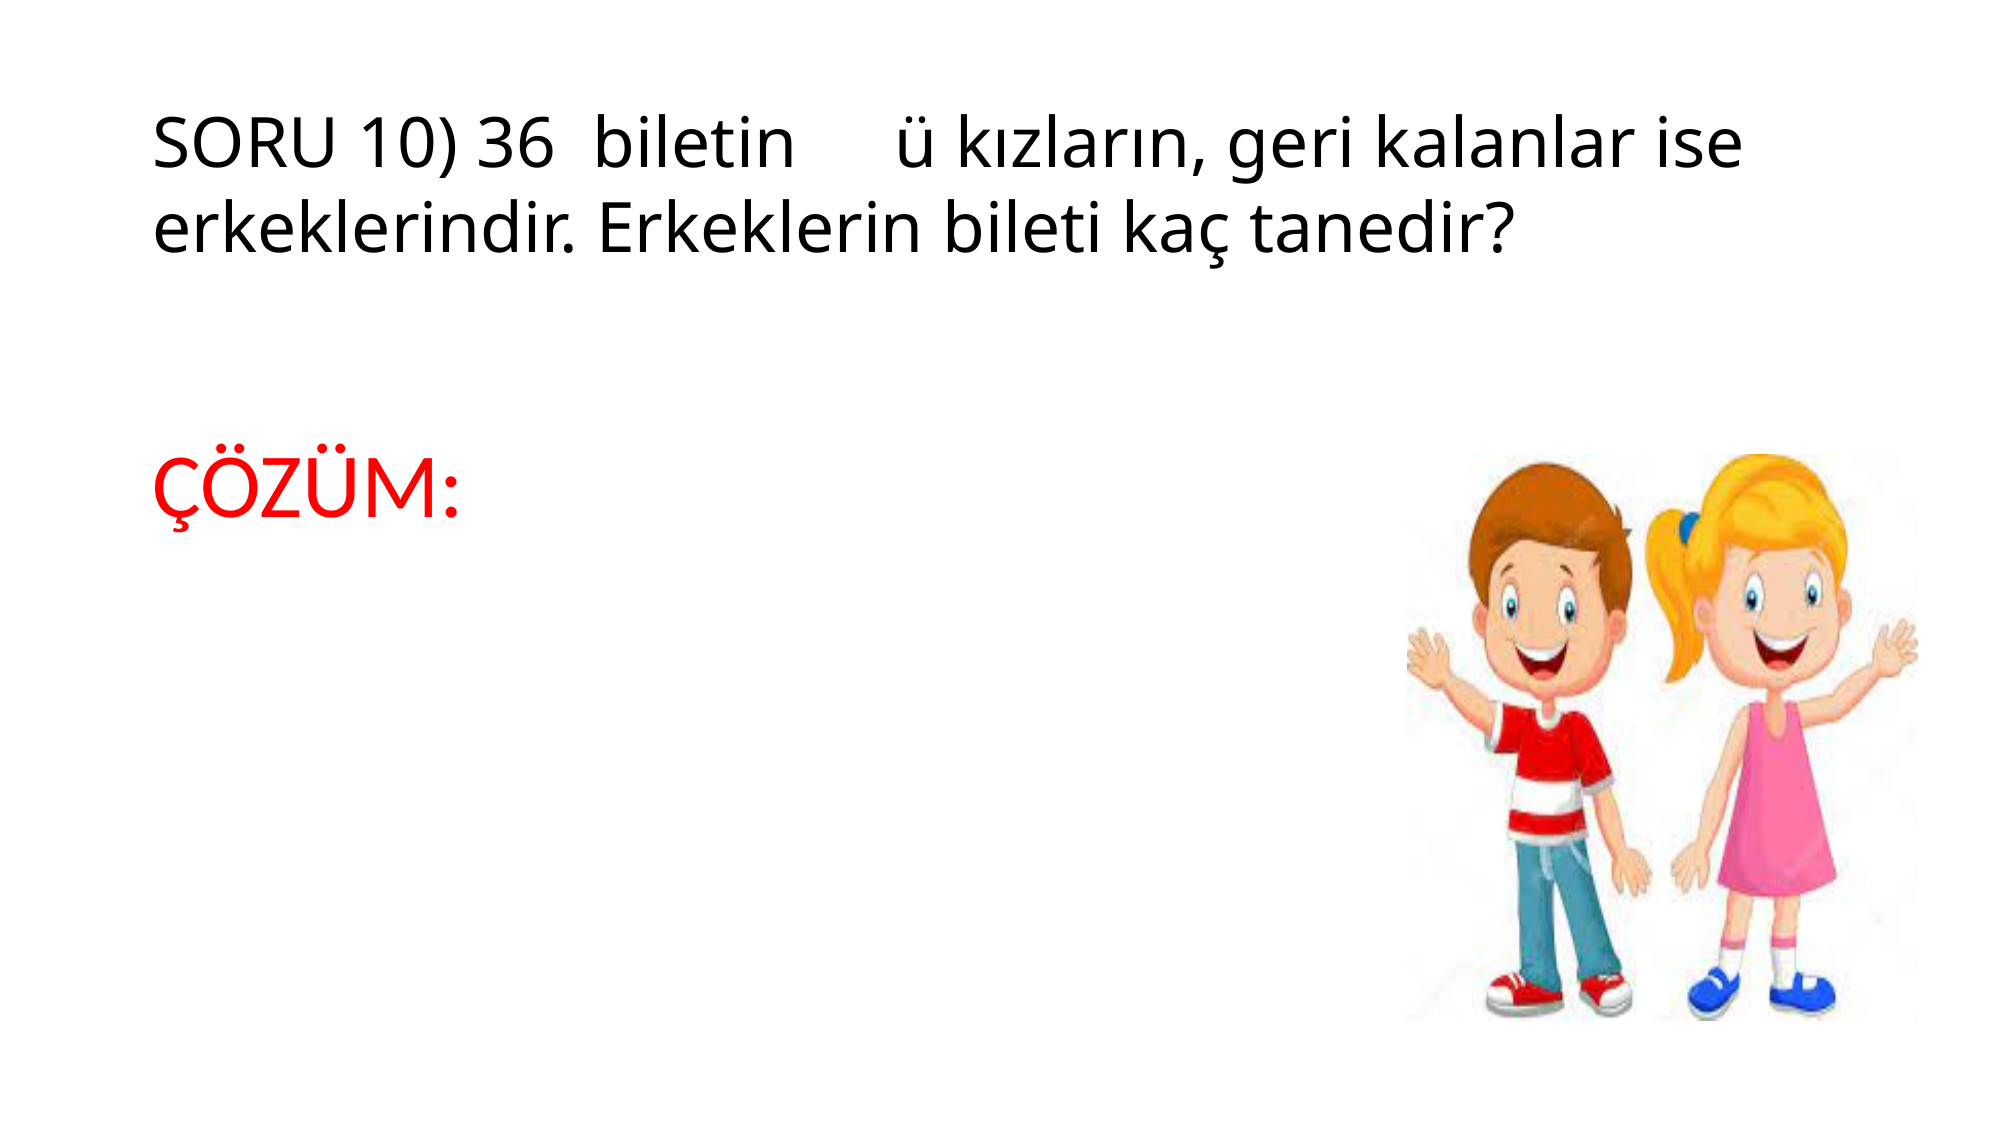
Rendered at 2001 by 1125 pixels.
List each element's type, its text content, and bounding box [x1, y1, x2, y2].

picture [1407, 454, 1918, 1021]
list ÇÖZÜM: [137, 299, 1200, 1014]
